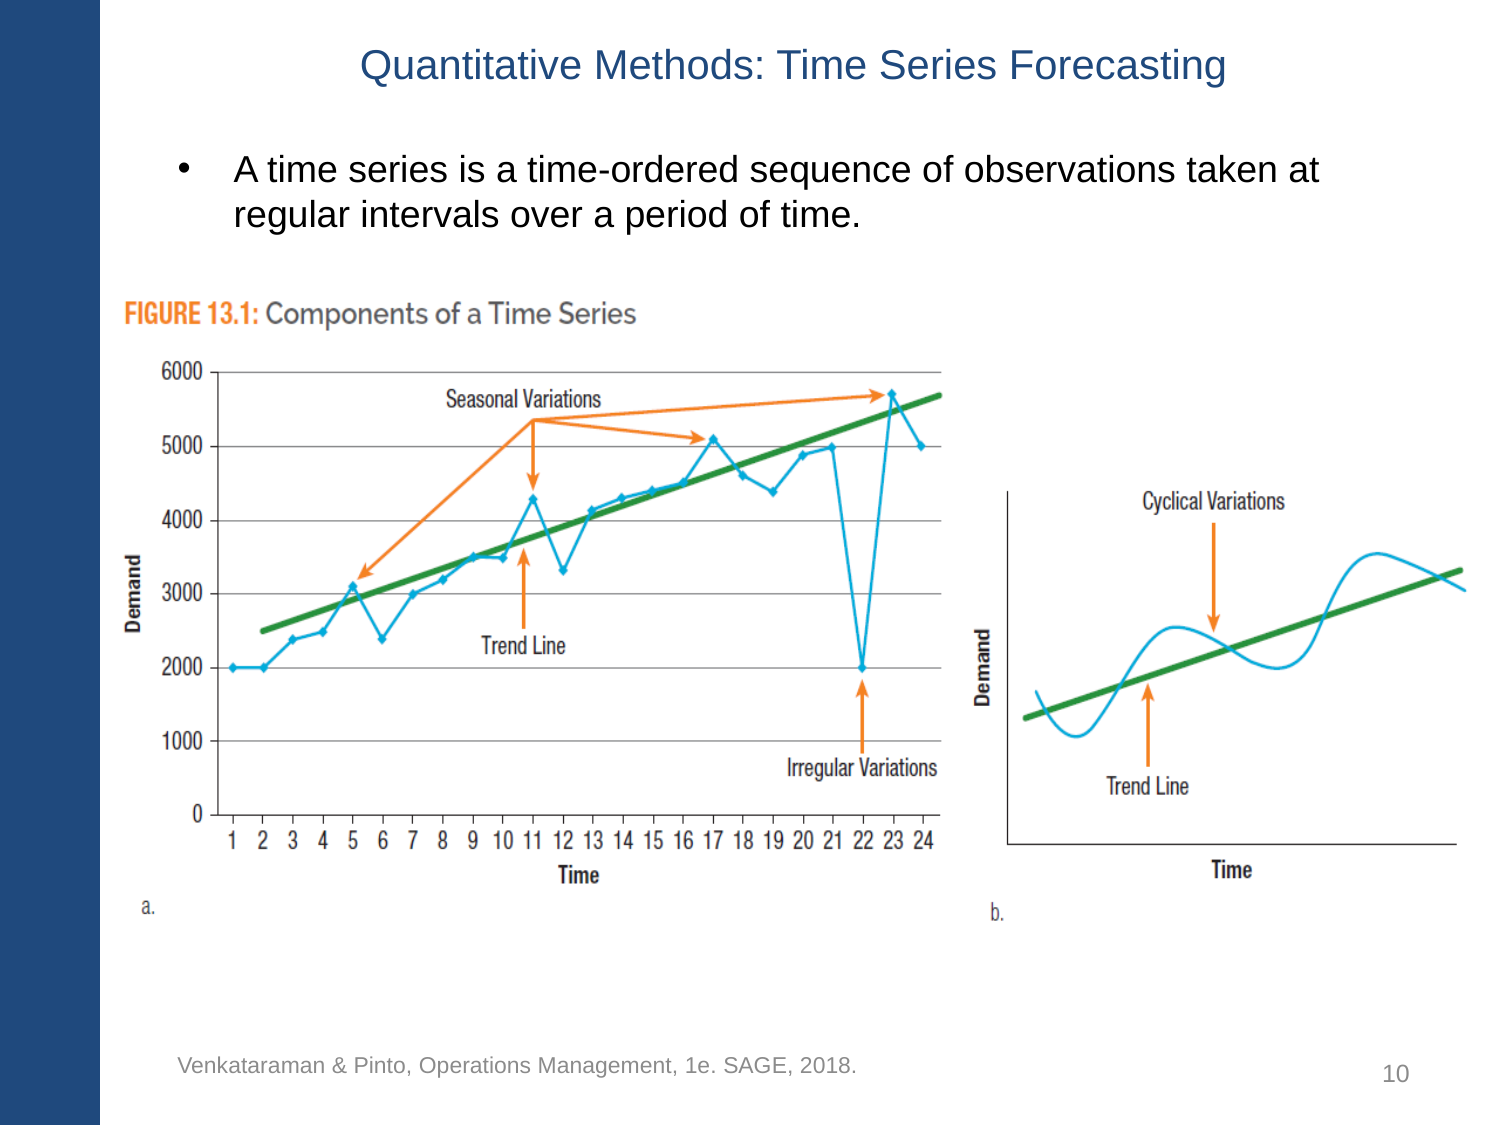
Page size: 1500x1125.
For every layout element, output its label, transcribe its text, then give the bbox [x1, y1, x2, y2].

list A time series is a time-ordered sequence of observations taken at regular intervals over a period of time. [162, 137, 1425, 285]
picture [112, 287, 1493, 938]
slide_number 10 [1350, 1042, 1425, 1103]
footer Venkataraman & Pinto, Operations Management, 1e. SAGE, 2018. [162, 1042, 1313, 1103]
title Quantitative Methods: Time Series Forecasting [162, 0, 1425, 125]
